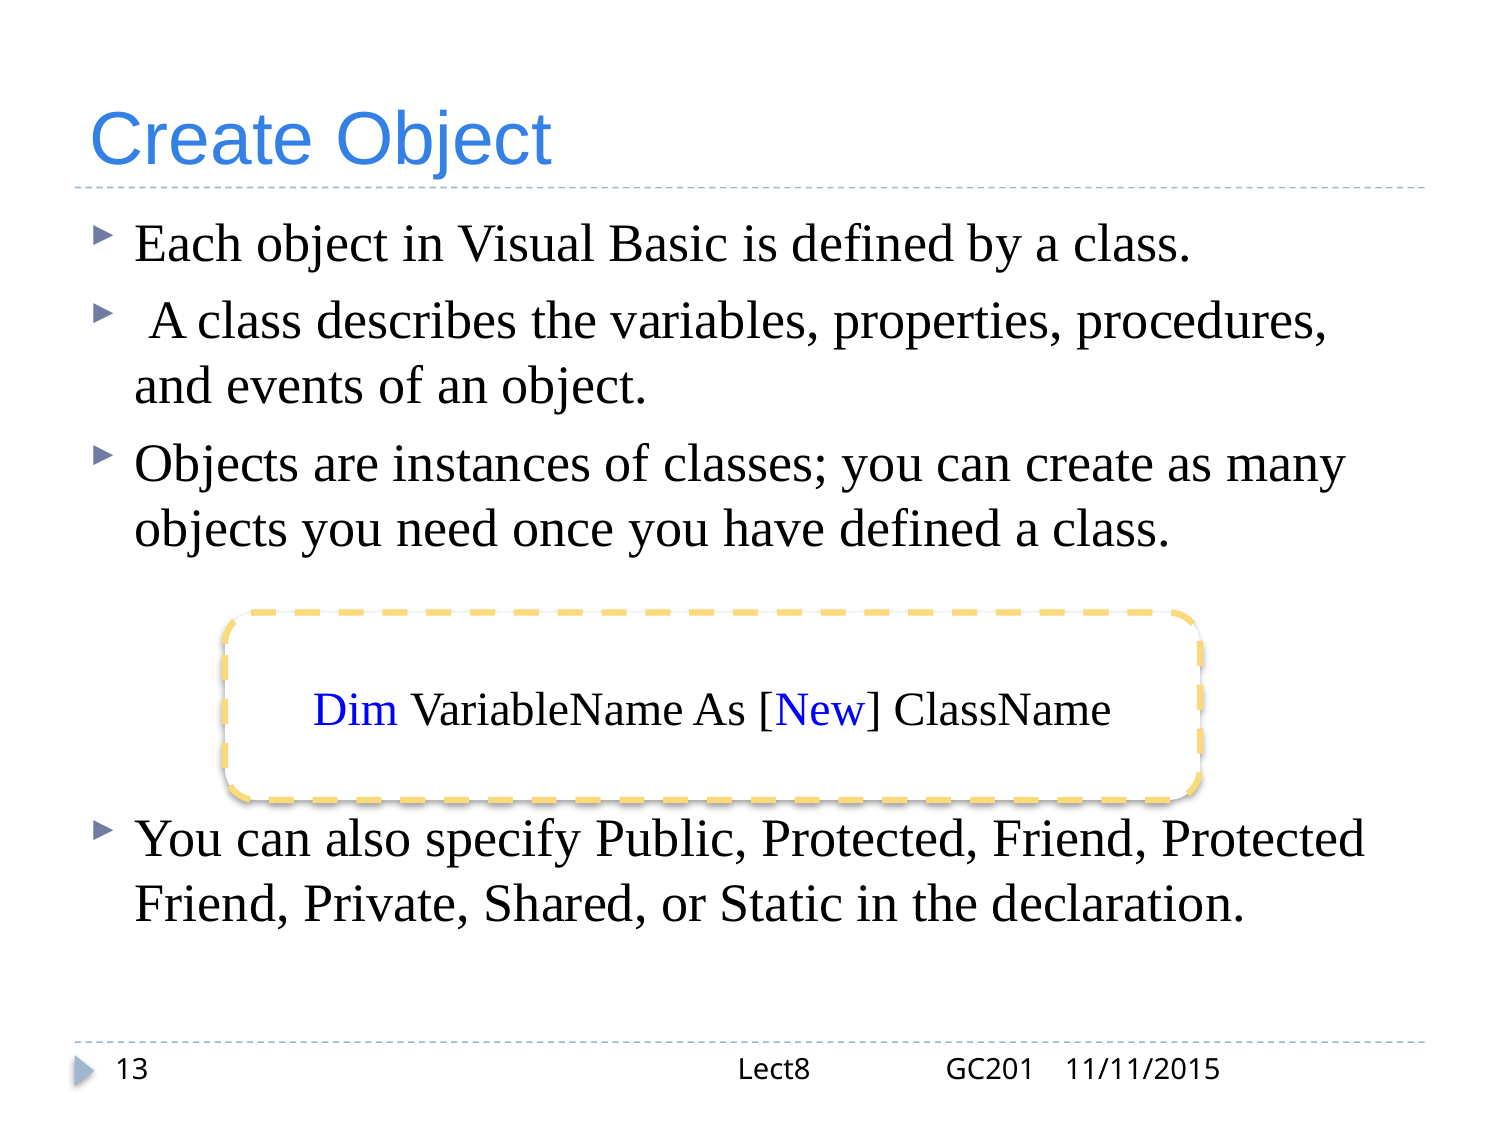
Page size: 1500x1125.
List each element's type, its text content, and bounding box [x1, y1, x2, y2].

list Each object in Visual Basic is defined by a class. A class describes the variables, properties, procedures, and events of an object. Objects are instances of classes; you can create as many objects you need once you have defined a class. You can also specify Public, Protected, Friend, Protected Friend, Private, Shared, or Static in the declaration. [75, 200, 1425, 1006]
title Create Object [75, 24, 1425, 188]
slide_number 13 [100, 1042, 426, 1103]
text_box Dim VariableName As [New] ClassName [224, 611, 1201, 801]
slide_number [1051, 1042, 1426, 1103]
footer Lect8 GC201 [475, 1042, 1051, 1103]
